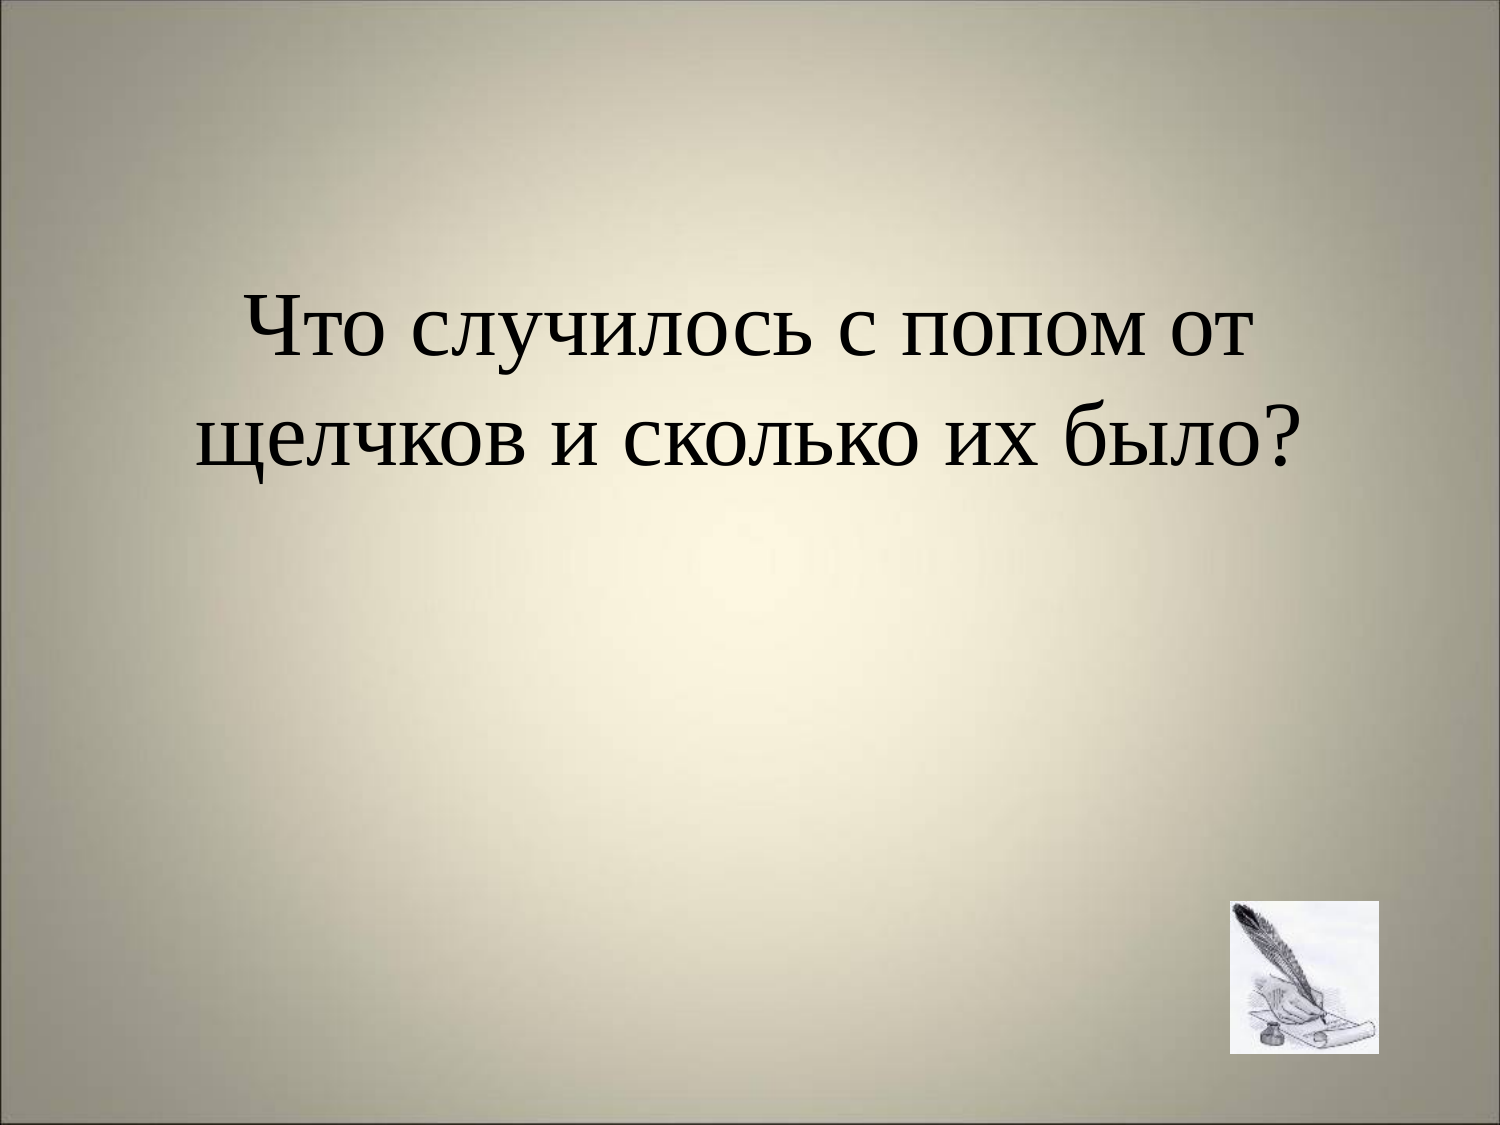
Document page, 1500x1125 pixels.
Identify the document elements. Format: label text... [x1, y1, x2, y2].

title Что случилось с попом от щелчков и сколько их было? [74, 44, 1426, 704]
picture [0, 0, 1500, 1125]
